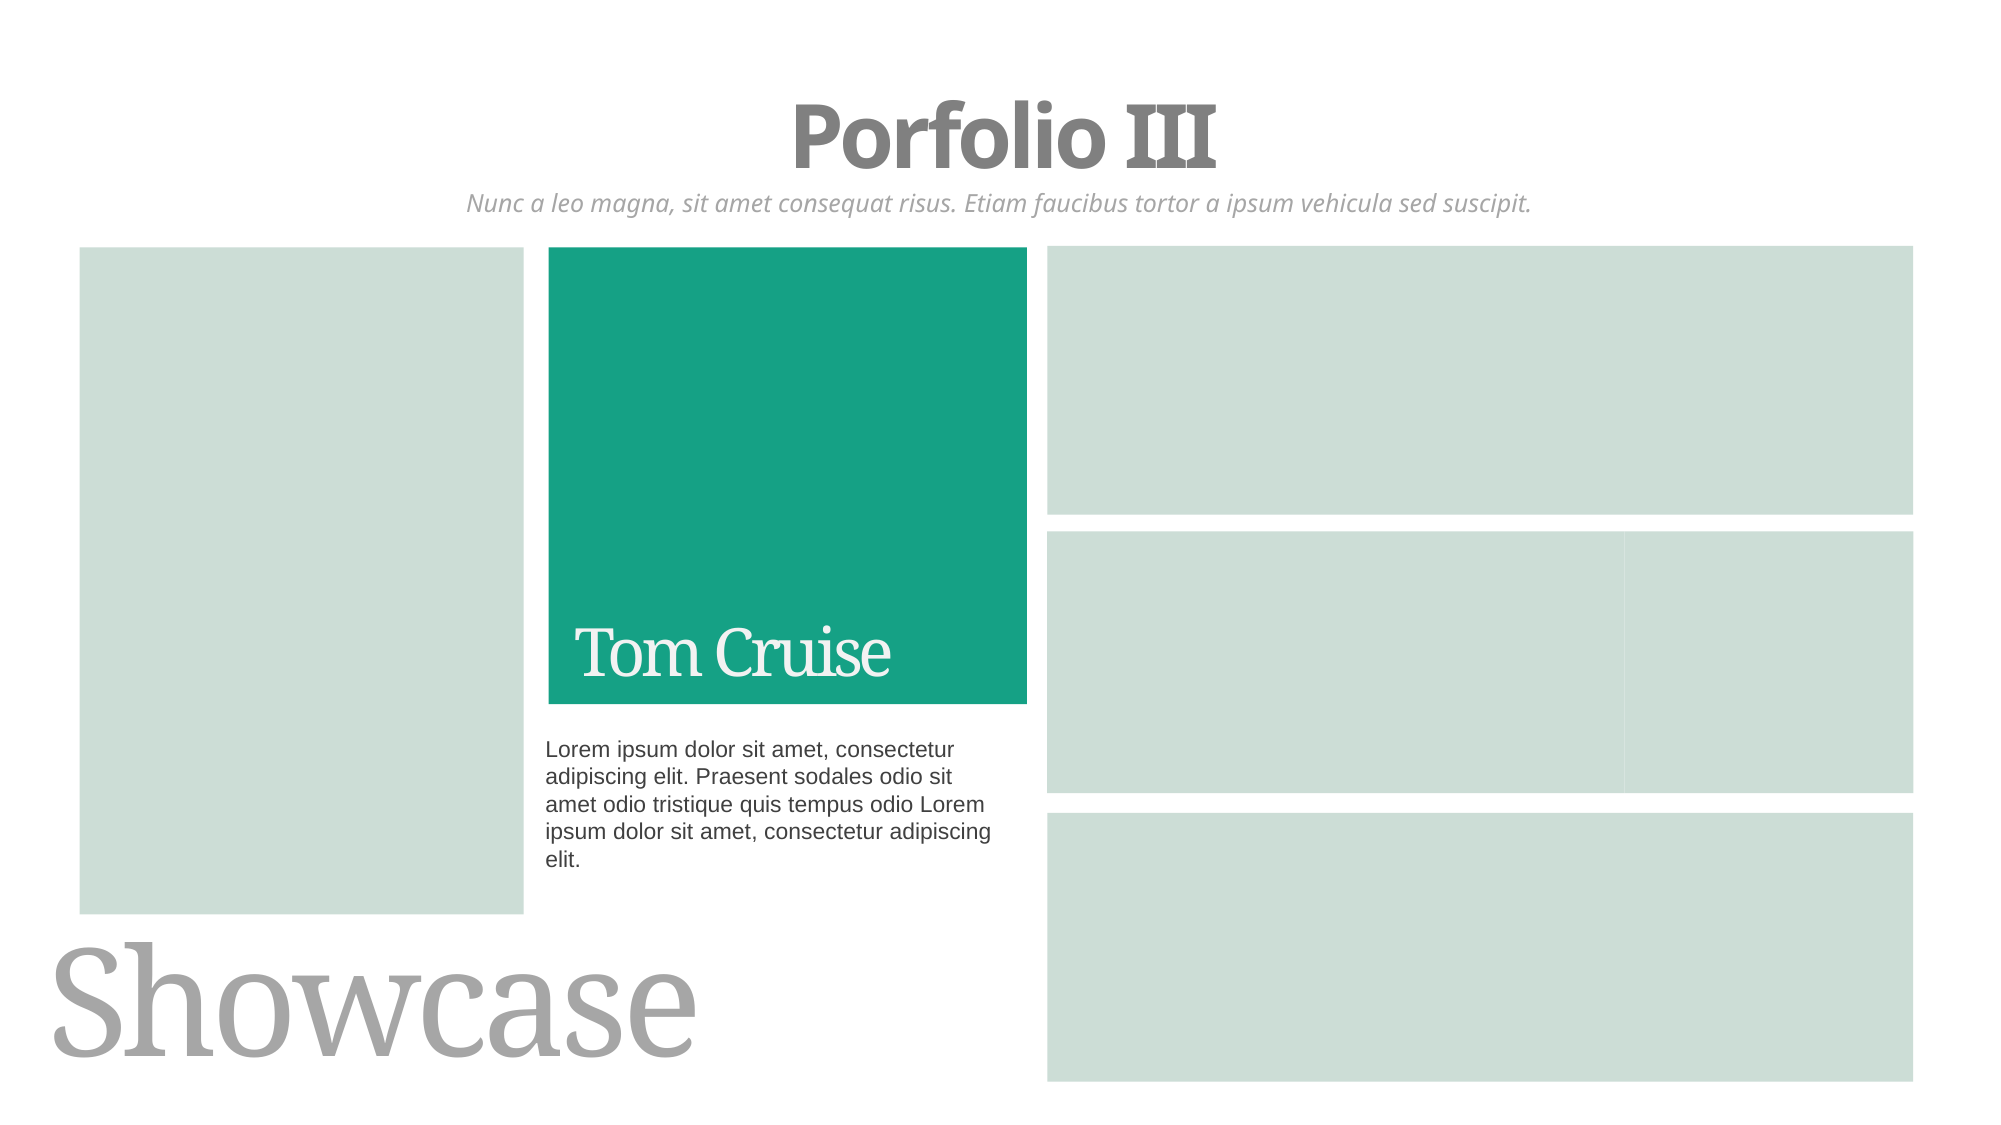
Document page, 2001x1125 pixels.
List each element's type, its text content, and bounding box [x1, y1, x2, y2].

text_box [1624, 530, 1914, 794]
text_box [79, 247, 525, 915]
text_box Tom Cruise [559, 602, 910, 698]
text_box Lorem ipsum dolor sit amet, consectetur adipiscing elit. Praesent sodales odio sit amet odio tristique quis tempus odio Lorem ipsum dolor sit amet, consectetur adipiscing elit. [530, 726, 1025, 879]
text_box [1047, 244, 1914, 516]
text_box Porfolio III [778, 74, 1230, 182]
text_box Showcase [32, 899, 718, 1095]
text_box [1047, 811, 1914, 1083]
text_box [1047, 530, 1335, 794]
text_box [548, 246, 1028, 705]
text_box Nunc a leo magna, sit amet consequat risus. Etiam faucibus tortor a ipsum vehicula sed suscipit. [123, 182, 1884, 223]
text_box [1335, 530, 1624, 794]
